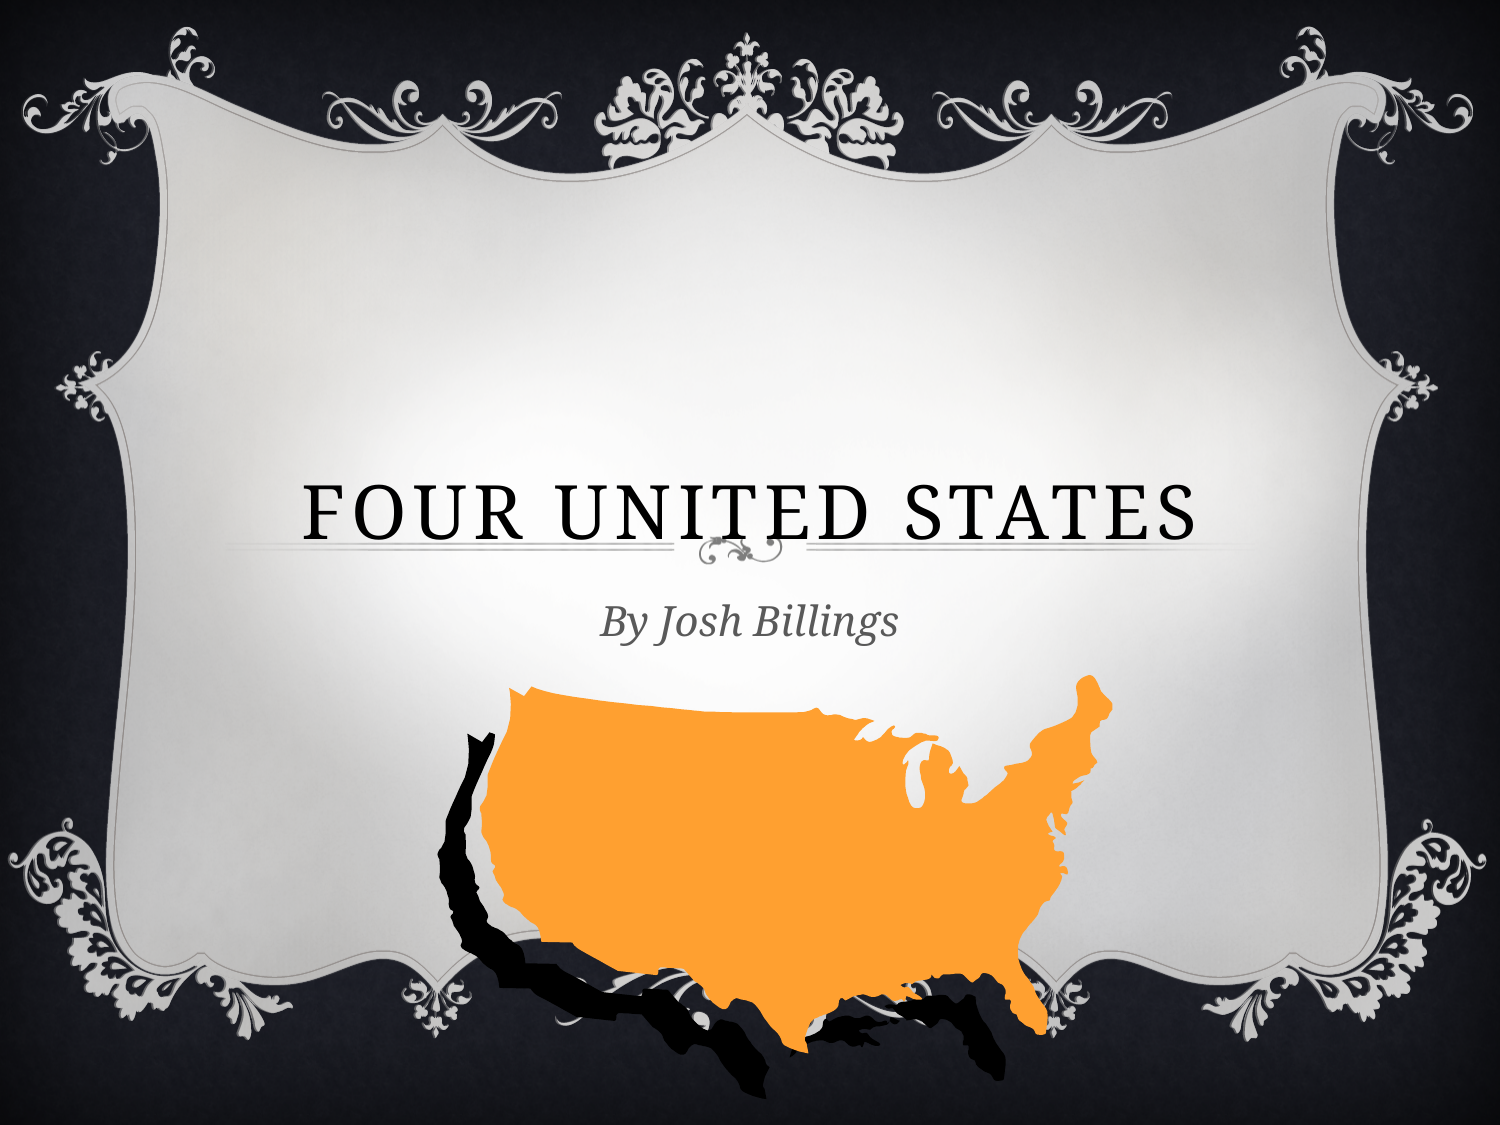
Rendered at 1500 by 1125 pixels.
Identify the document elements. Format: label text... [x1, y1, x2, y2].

subtitle By Josh Billings [225, 562, 1275, 688]
title Four United States [112, 350, 1388, 563]
picture [0, 0, 1500, 459]
picture [0, 613, 1500, 1125]
